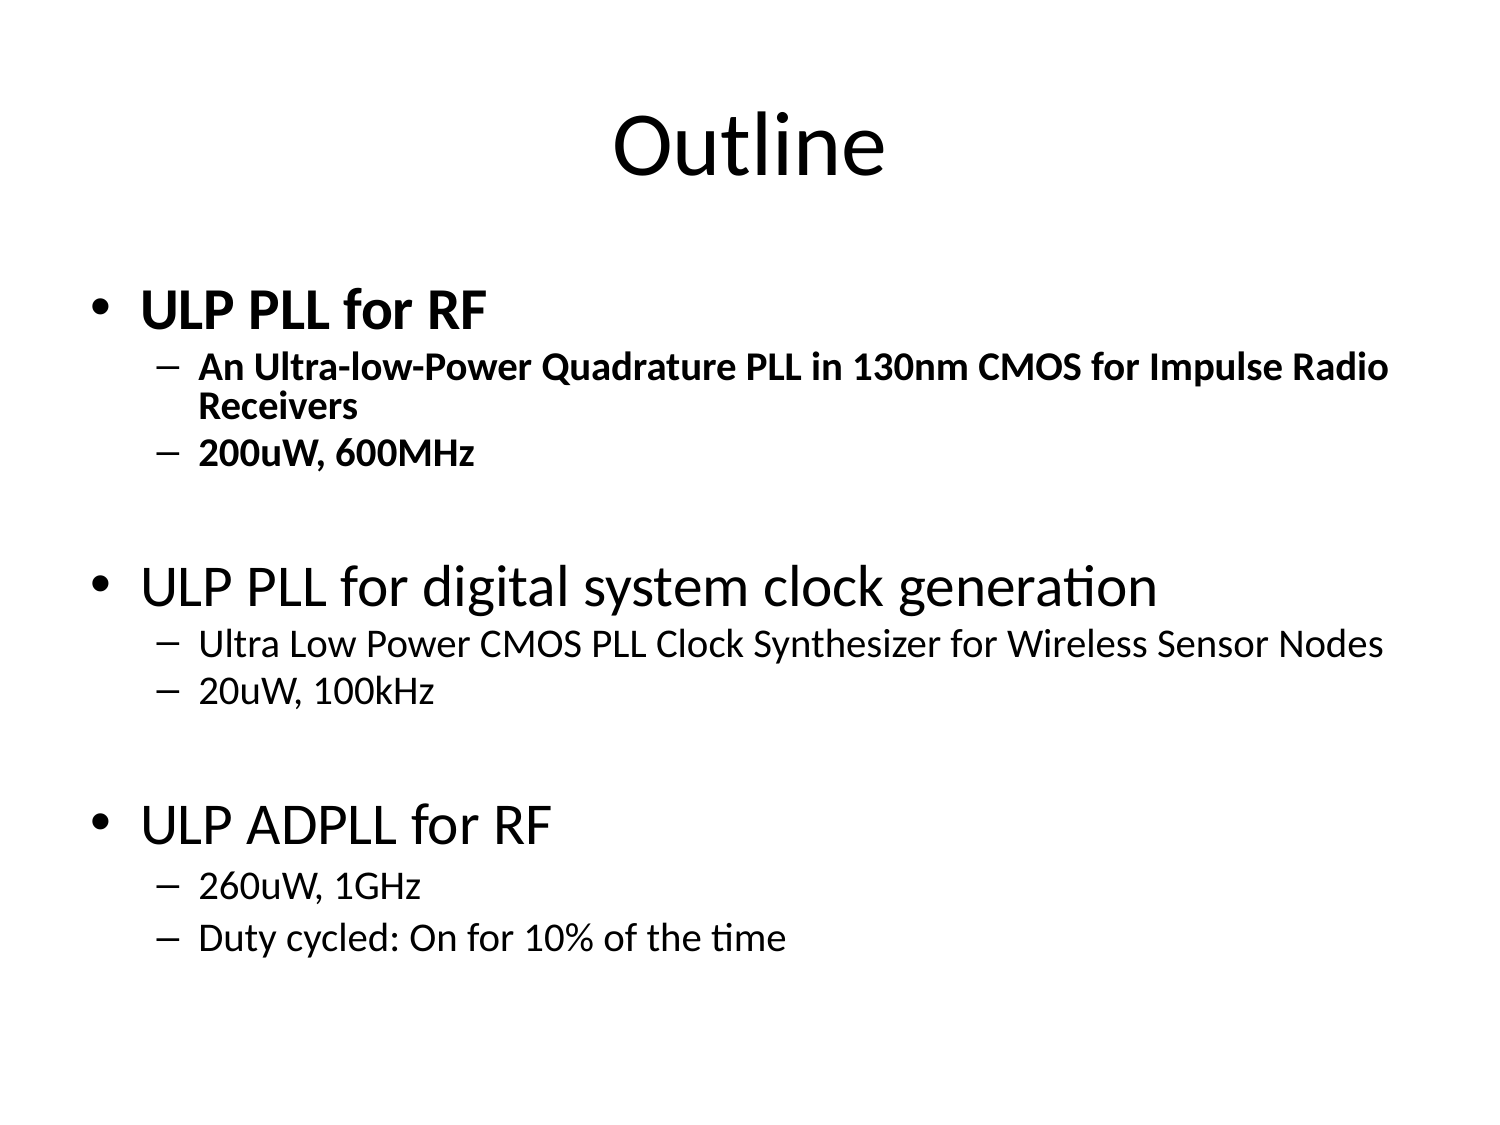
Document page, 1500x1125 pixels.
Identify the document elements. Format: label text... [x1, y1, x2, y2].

title Outline [75, 45, 1425, 233]
list ULP PLL for RF An Ultra-low-Power Quadrature PLL in 130nm CMOS for Impulse Radio Receivers 200uW, 600MHz ULP PLL for digital system clock generation Ultra Low Power CMOS PLL Clock Synthesizer for Wireless Sensor Nodes 20uW, 100kHz ULP ADPLL for RF 260uW, 1GHz Duty cycled: On for 10% of the time [75, 262, 1425, 1005]
